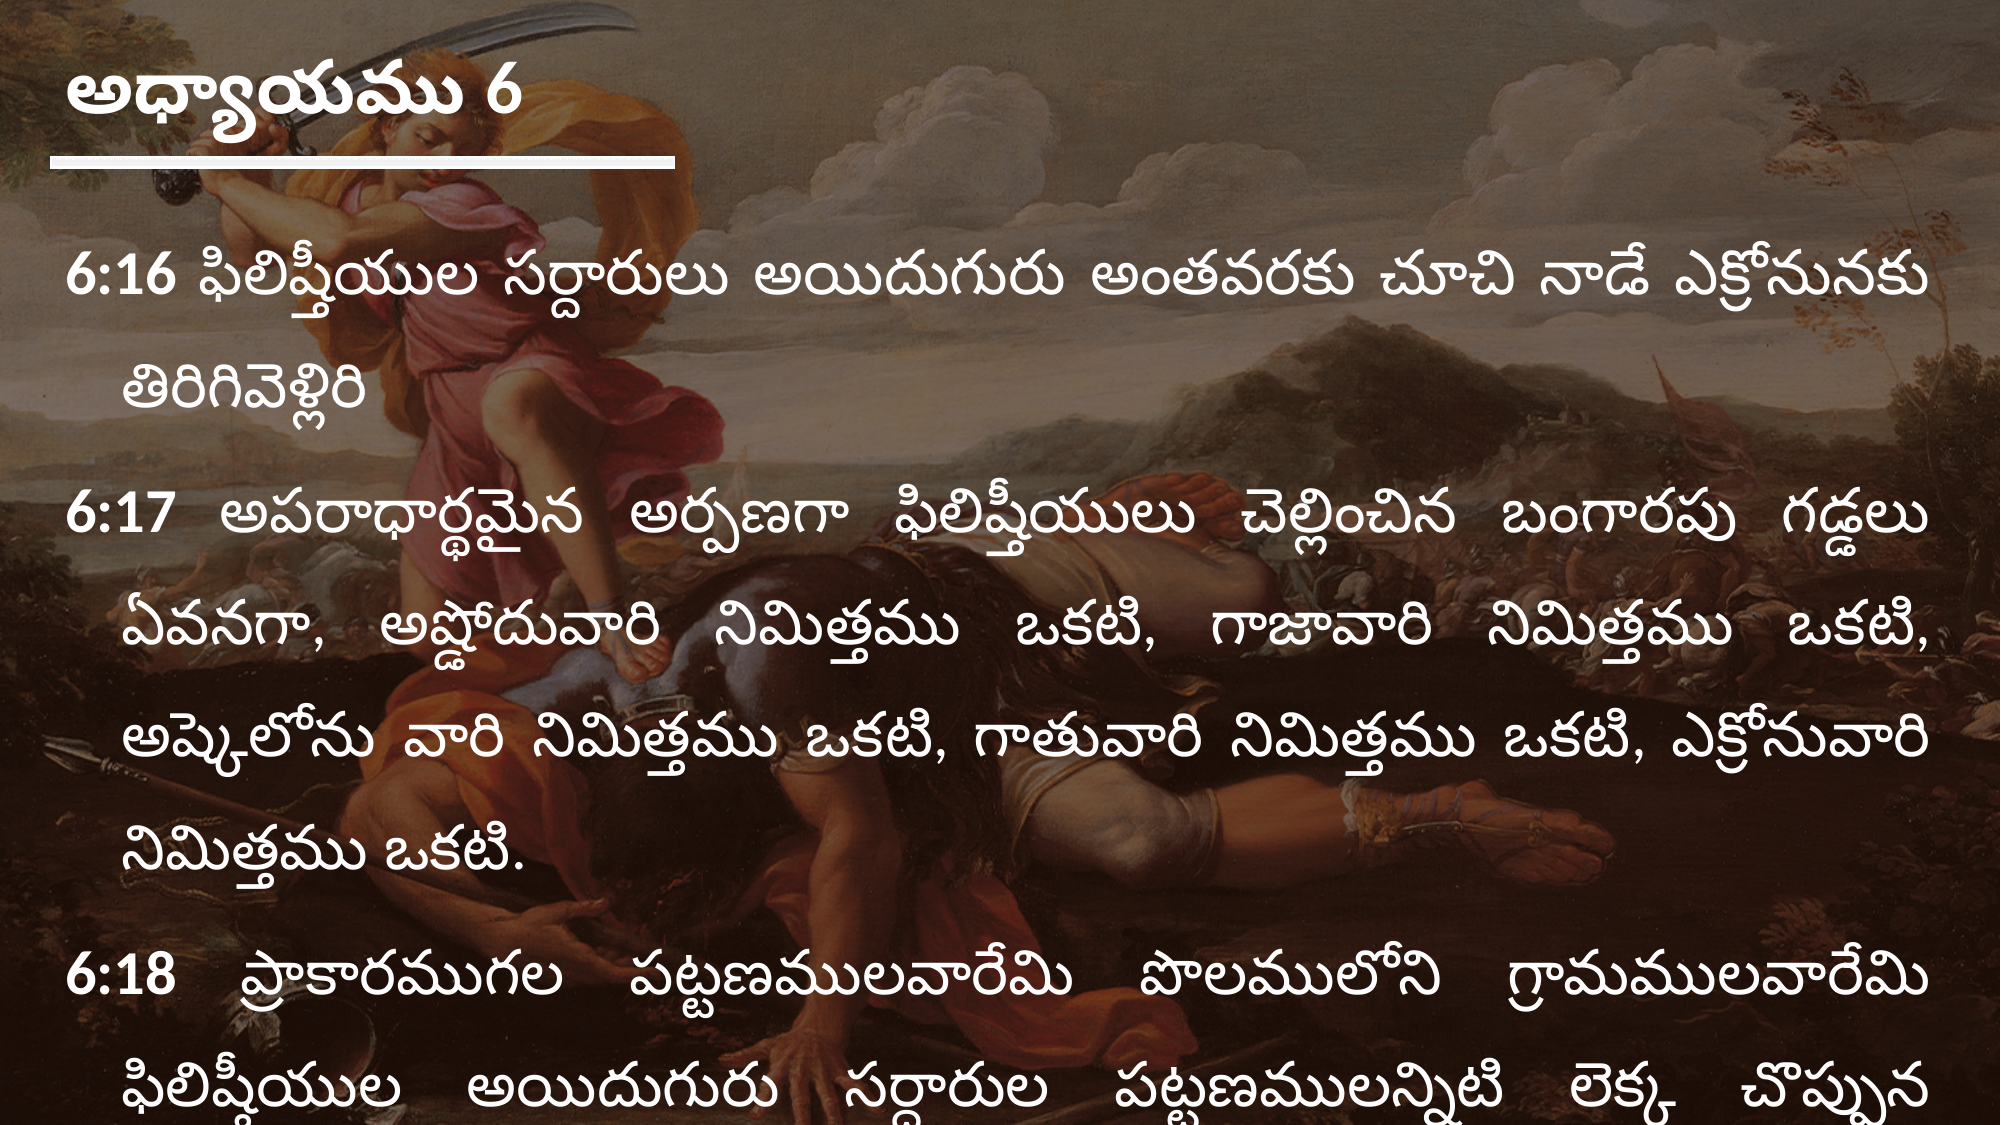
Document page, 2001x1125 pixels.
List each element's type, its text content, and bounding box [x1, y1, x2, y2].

list 6:16 ఫిలిష్తీయుల సర్దారులు అయిదుగురు అంతవరకు చూచి నాడే ఎక్రోనునకు తిరిగివెళ్లిరి 6:17 అపరాధార్థమైన అర్పణగా ఫిలిష్తీయులు చెల్లించిన బంగారపు గడ్డలు ఏవనగా, అష్డోదువారి నిమిత్తము ఒకటి, గాజావారి నిమిత్తము ఒకటి, అష్కెలోను వారి నిమిత్తము ఒకటి, గాతువారి నిమిత్తము ఒకటి, ఎక్రోనువారి నిమిత్తము ఒకటి. 6:18 ప్రాకారముగల పట్టణములవారేమి పొలములోని గ్రామములవారేమి ఫిలిష్తీయుల అయిదుగురు సర్దారుల పట్టణములన్నిటి లెక్క చొప్పున బంగారపు పంది కొక్కులను అర్పించిరి. వారు యెహోవా మందసమును దింపిన పెద్దరాయి దీనికి సాక్ష్యము. నేటివరకు ఆ రాయి బేత్షెమెషు వాడైన యెహోషువ యొక్క పొలములో నున్నది. [50, 187, 1946, 1063]
title అధ్యాయము 6 [50, 0, 1925, 167]
picture [0, 0, 2000, 1125]
